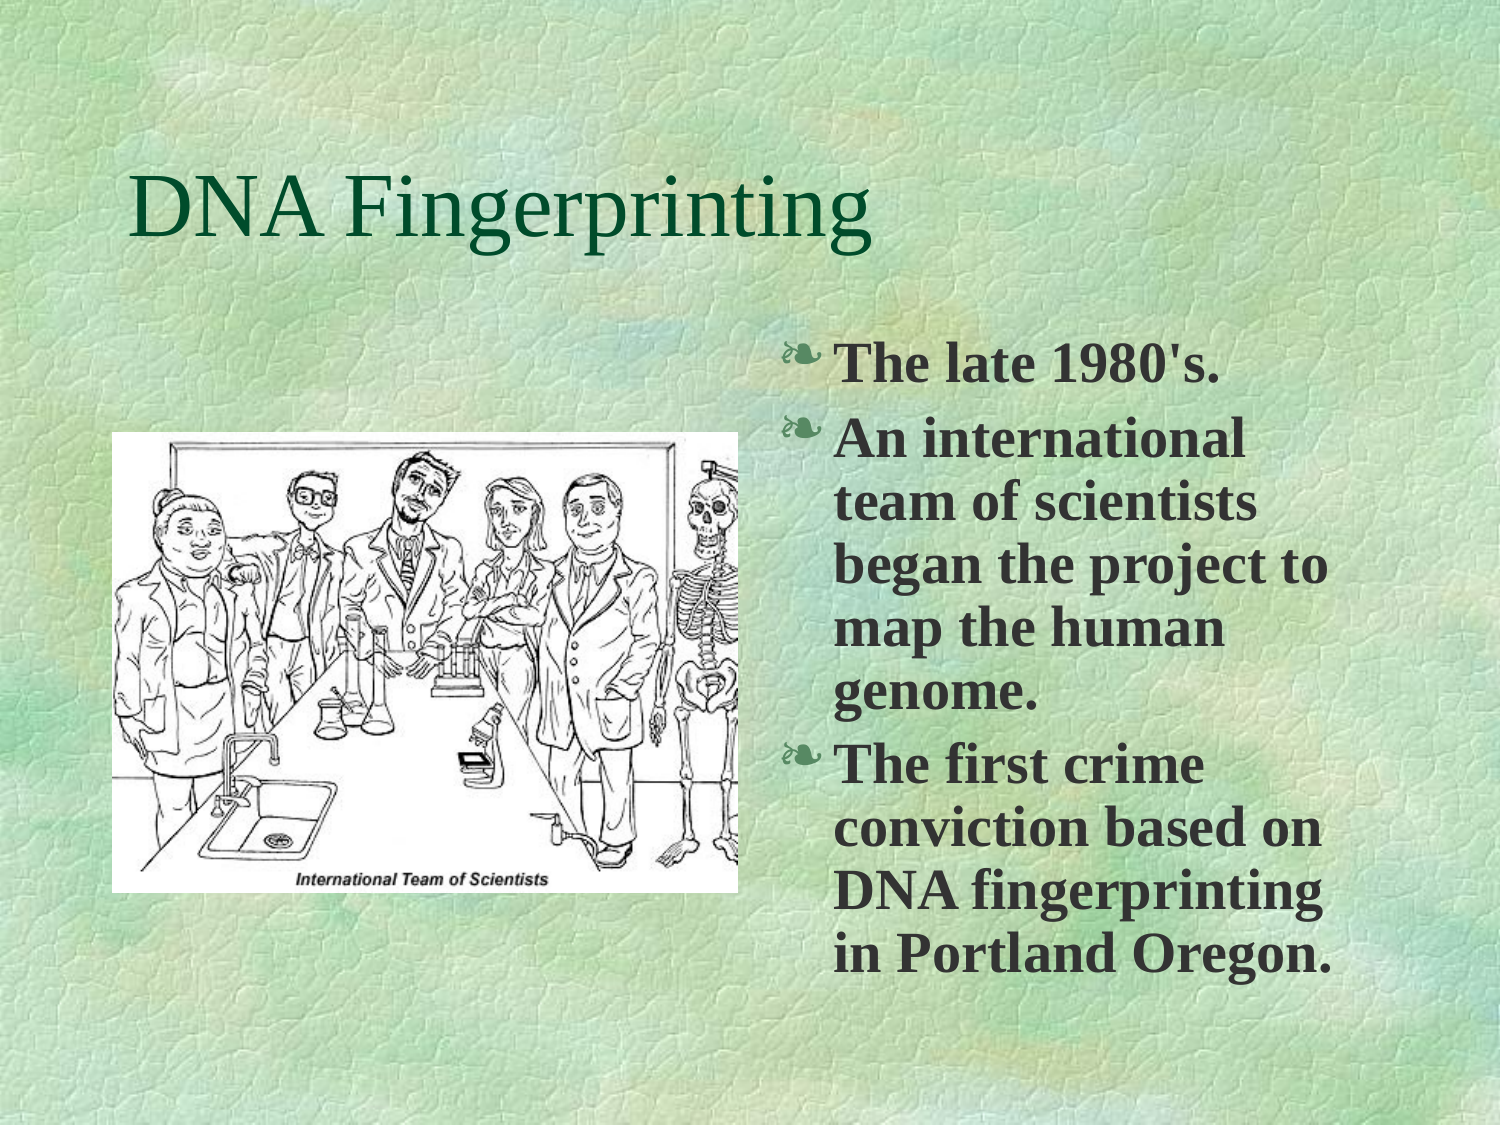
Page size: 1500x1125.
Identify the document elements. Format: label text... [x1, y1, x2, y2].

picture [0, 0, 1500, 1125]
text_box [112, 431, 738, 893]
list The late 1980's. An international team of scientists began the project to map the human genome. The first crime conviction based on DNA fingerprinting in Portland Oregon. [762, 324, 1388, 1001]
title DNA Fingerprinting [112, 74, 1388, 263]
